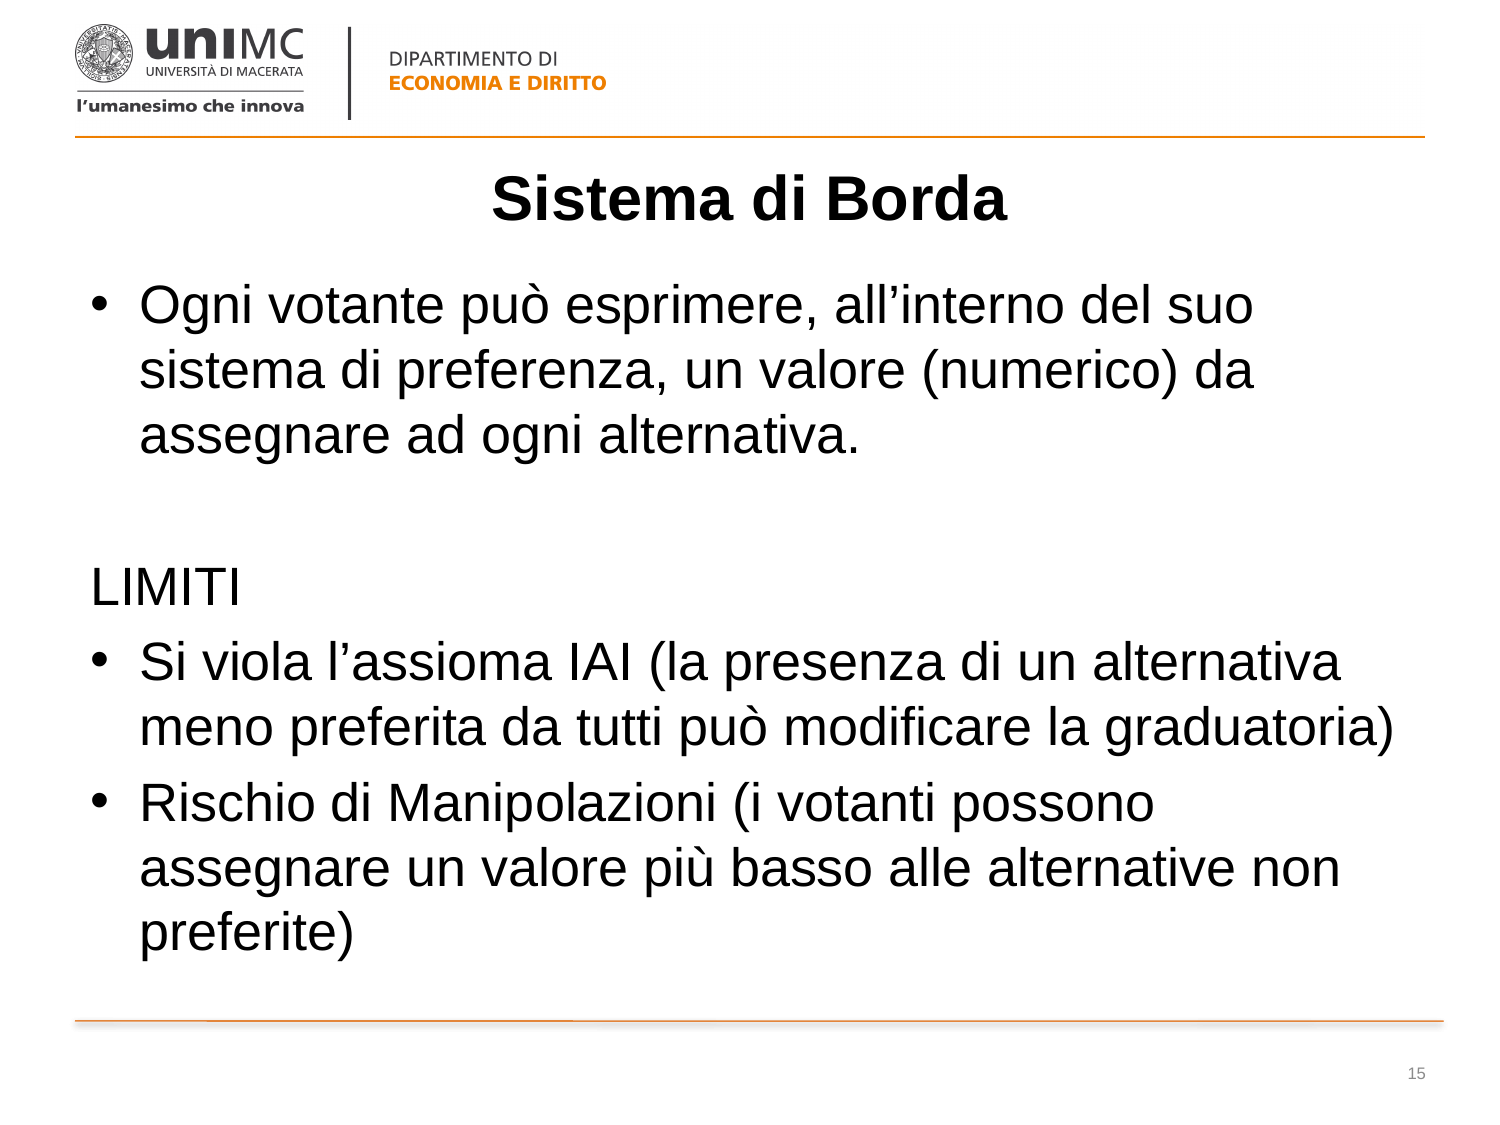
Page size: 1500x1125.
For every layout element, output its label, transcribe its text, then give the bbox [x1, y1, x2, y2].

picture [75, 24, 1425, 138]
slide_number 15 [1091, 1042, 1442, 1103]
list Ogni votante può esprimere, all’interno del suo sistema di preferenza, un valore (numerico) da assegnare ad ogni alternativa. LIMITI Si viola l’assioma IAI (la presenza di un alternativa meno preferita da tutti può modificare la graduatoria) Rischio di Manipolazioni (i votanti possono assegnare un valore più basso alle alternative non preferite) [75, 262, 1425, 1005]
title Sistema di Borda [75, 149, 1425, 241]
